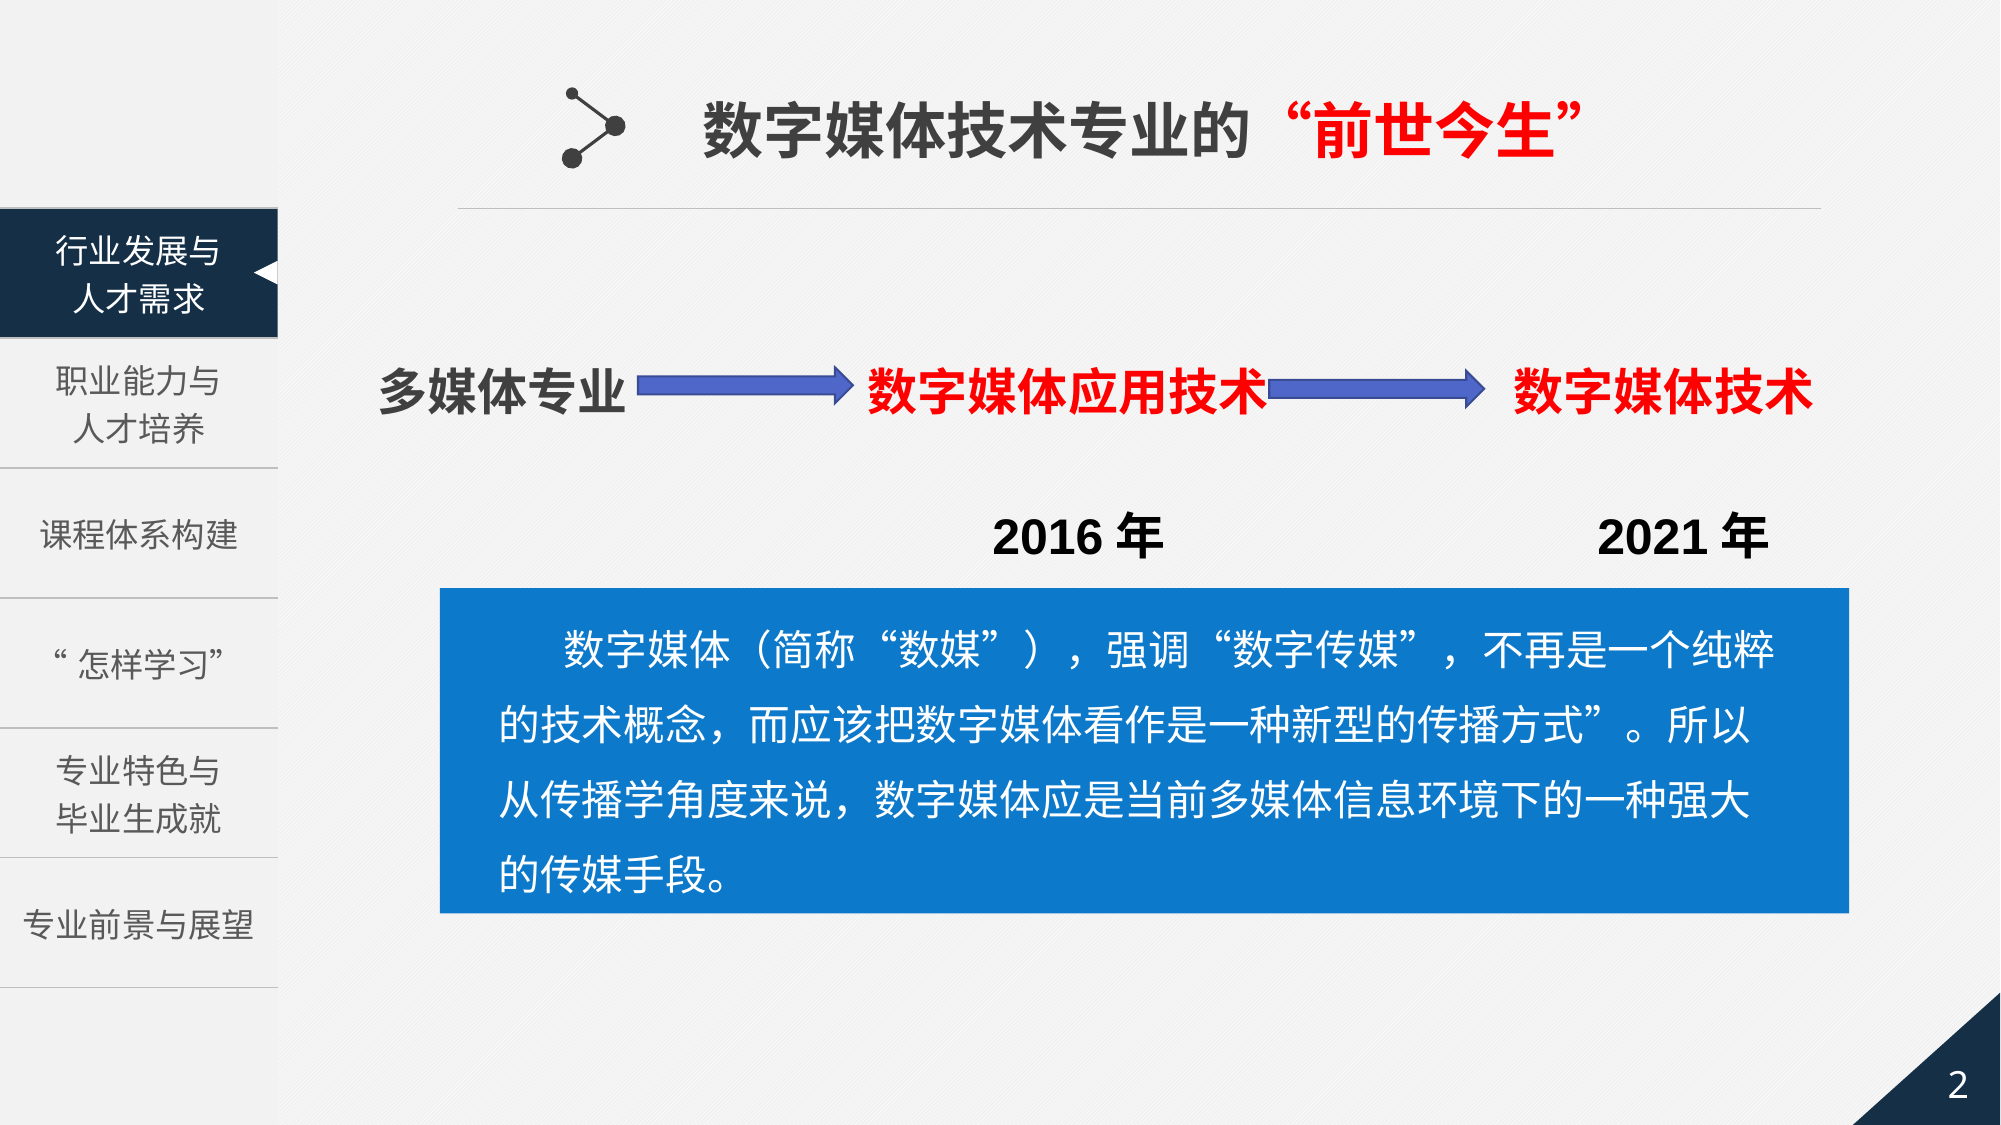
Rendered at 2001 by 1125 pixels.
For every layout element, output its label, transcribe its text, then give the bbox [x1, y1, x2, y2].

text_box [572, 93, 616, 159]
text_box 数字媒体（简称“数媒”），强调“数字传媒”，不再是一个纯粹的技术概念，而应该把数字媒体看作是一种新型的传播方式”。所以从传播学角度来说，数字媒体应是当前多媒体信息环境下的一种强大的传媒手段。 [483, 590, 1805, 906]
text_box [439, 587, 1850, 914]
text_box 数字媒体技术 2021年 [1498, 346, 1867, 575]
text_box 数字媒体应用技术 2016年 [852, 346, 1310, 575]
text_box [1268, 368, 1486, 410]
text_box [636, 364, 855, 406]
text_box 数字媒体技术专业的“前世今生” [687, 84, 1633, 173]
text_box 多媒体专业 [362, 346, 740, 428]
